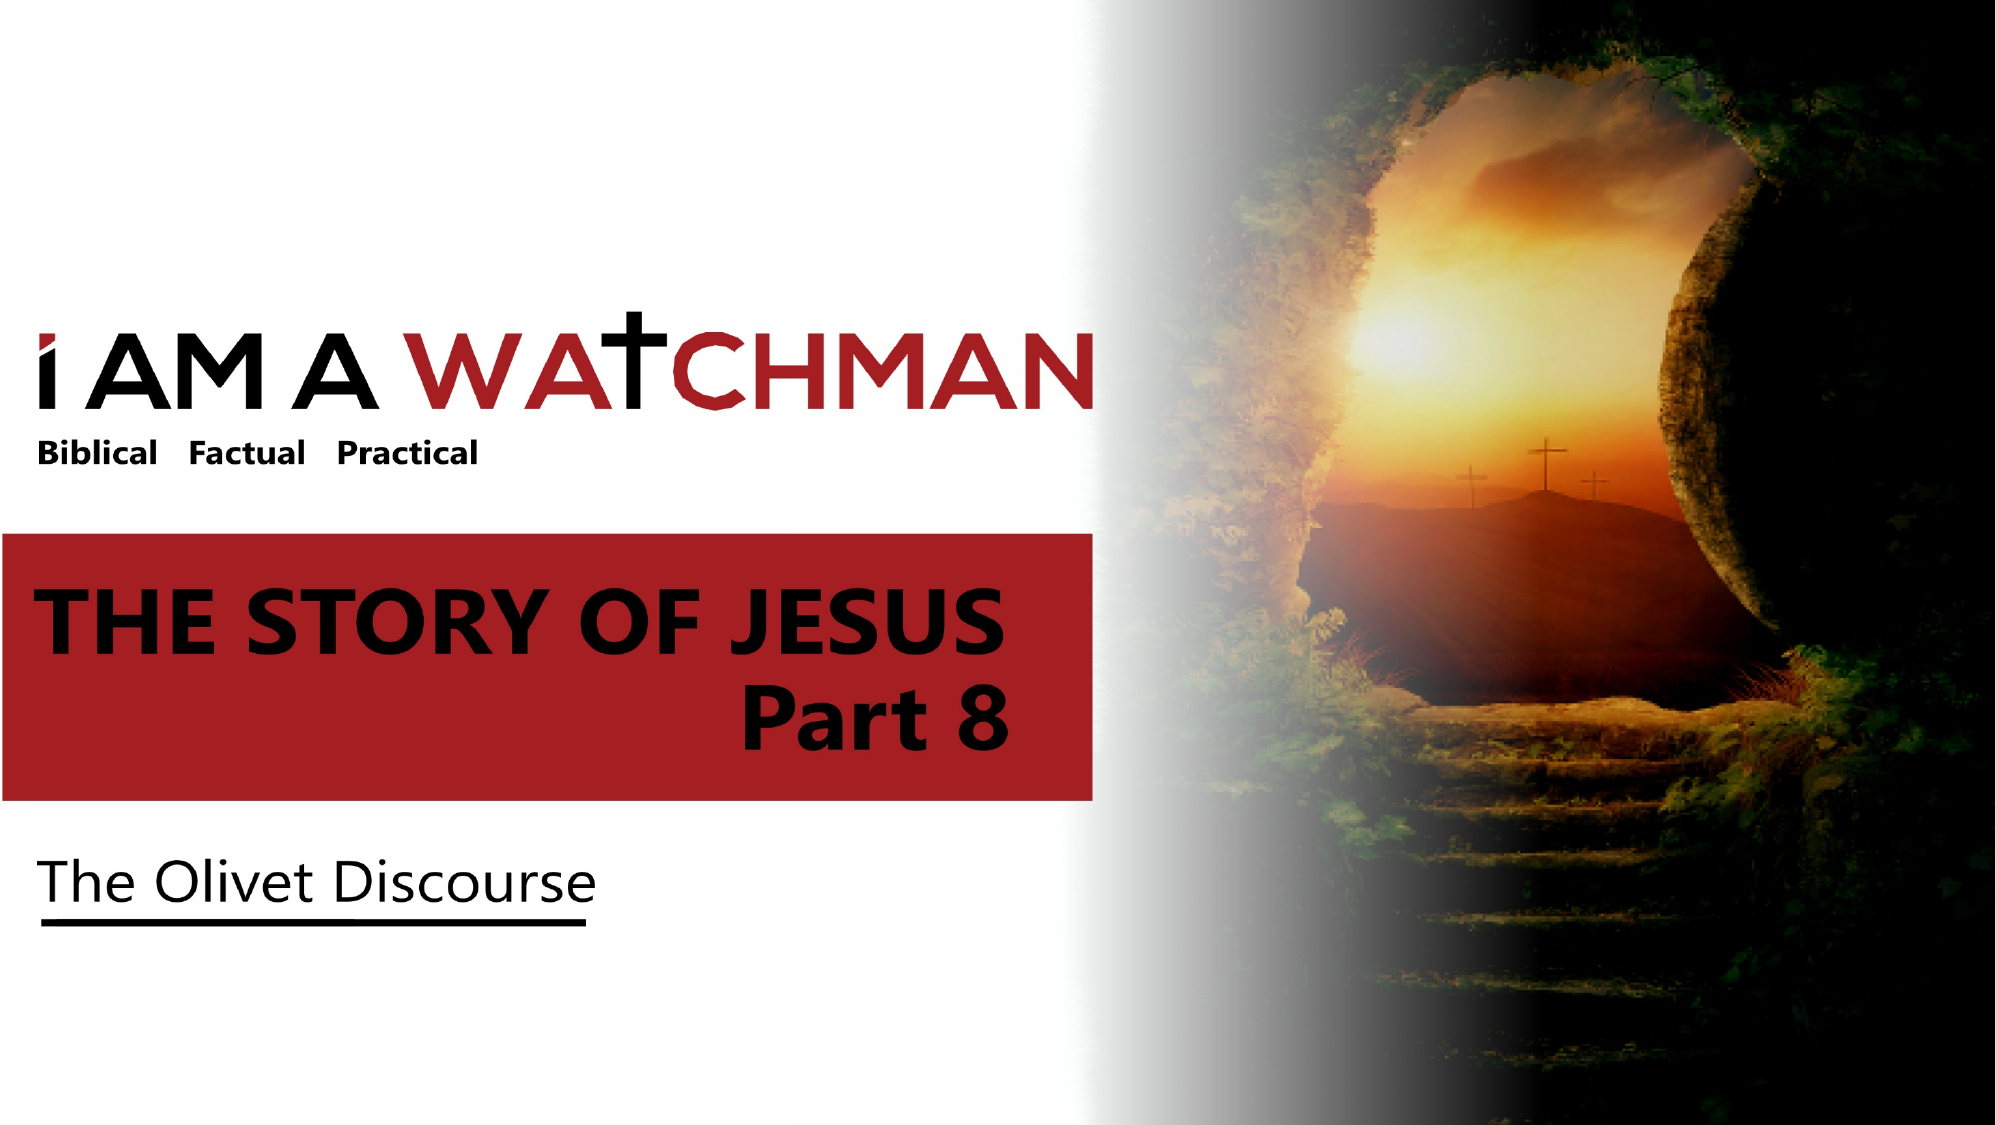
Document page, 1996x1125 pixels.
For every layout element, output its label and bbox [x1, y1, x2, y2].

list [0, 0, 1996, 1125]
